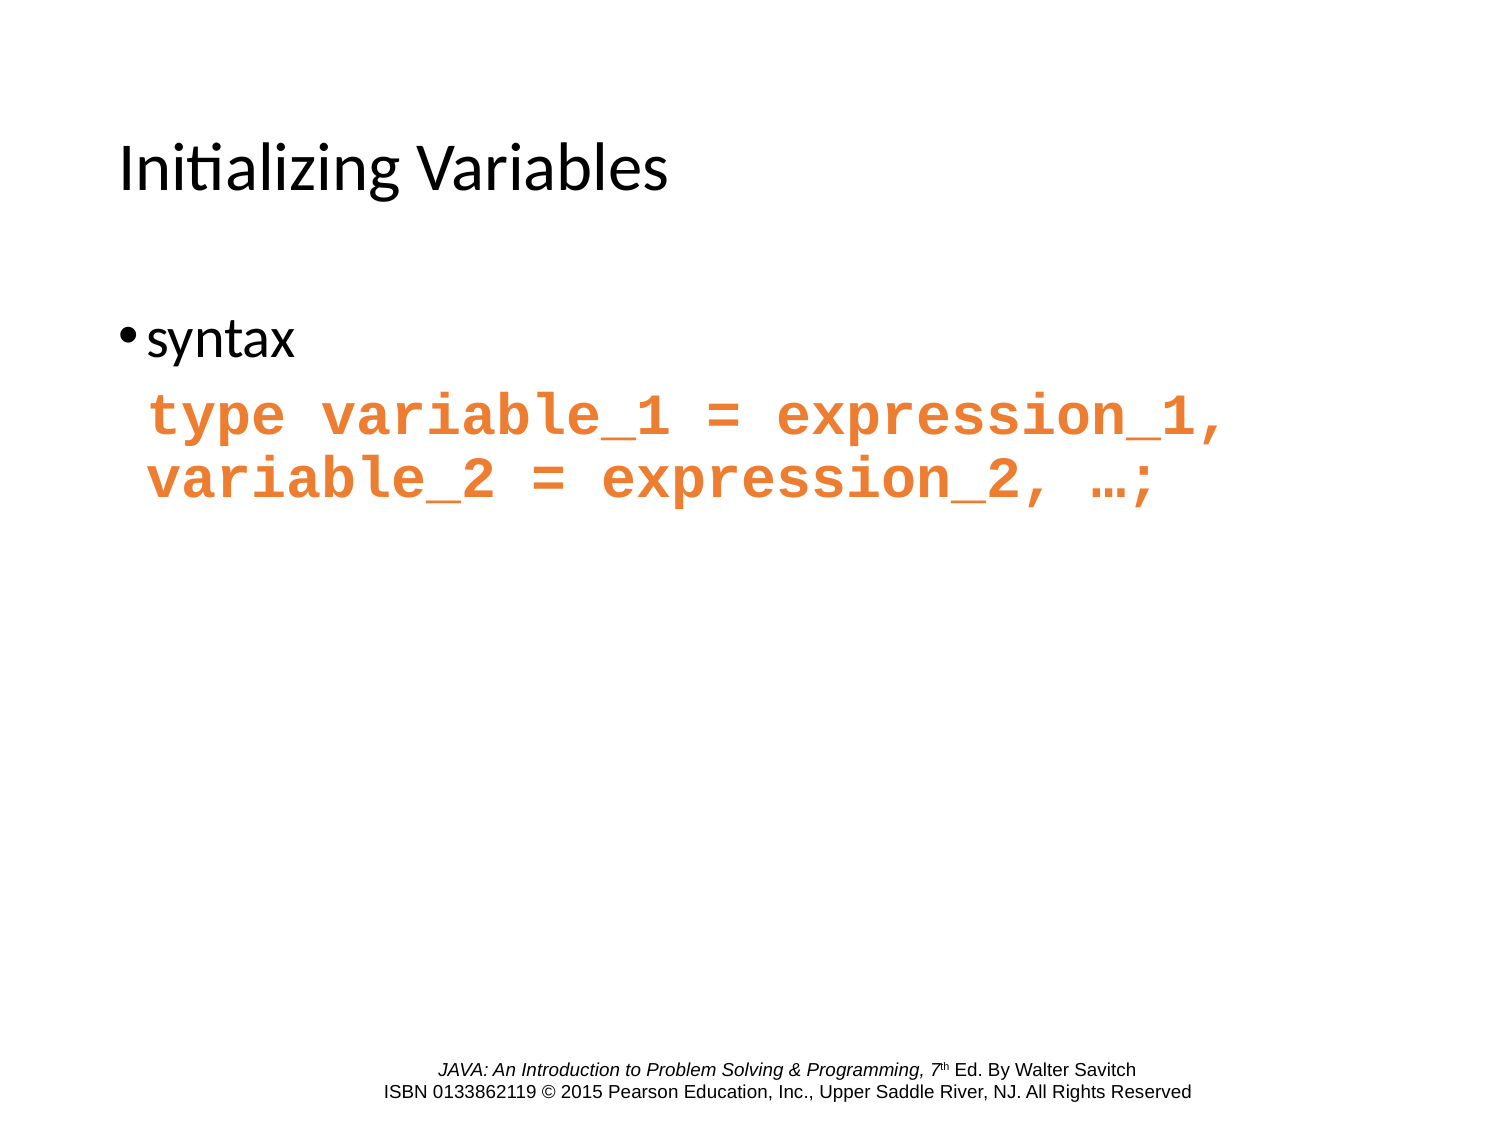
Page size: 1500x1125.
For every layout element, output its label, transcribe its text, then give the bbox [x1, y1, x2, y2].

title Initializing Variables [103, 59, 1397, 278]
list syntax type variable_1 = expression_1, variable_2 = expression_2, …; [103, 299, 1397, 1014]
